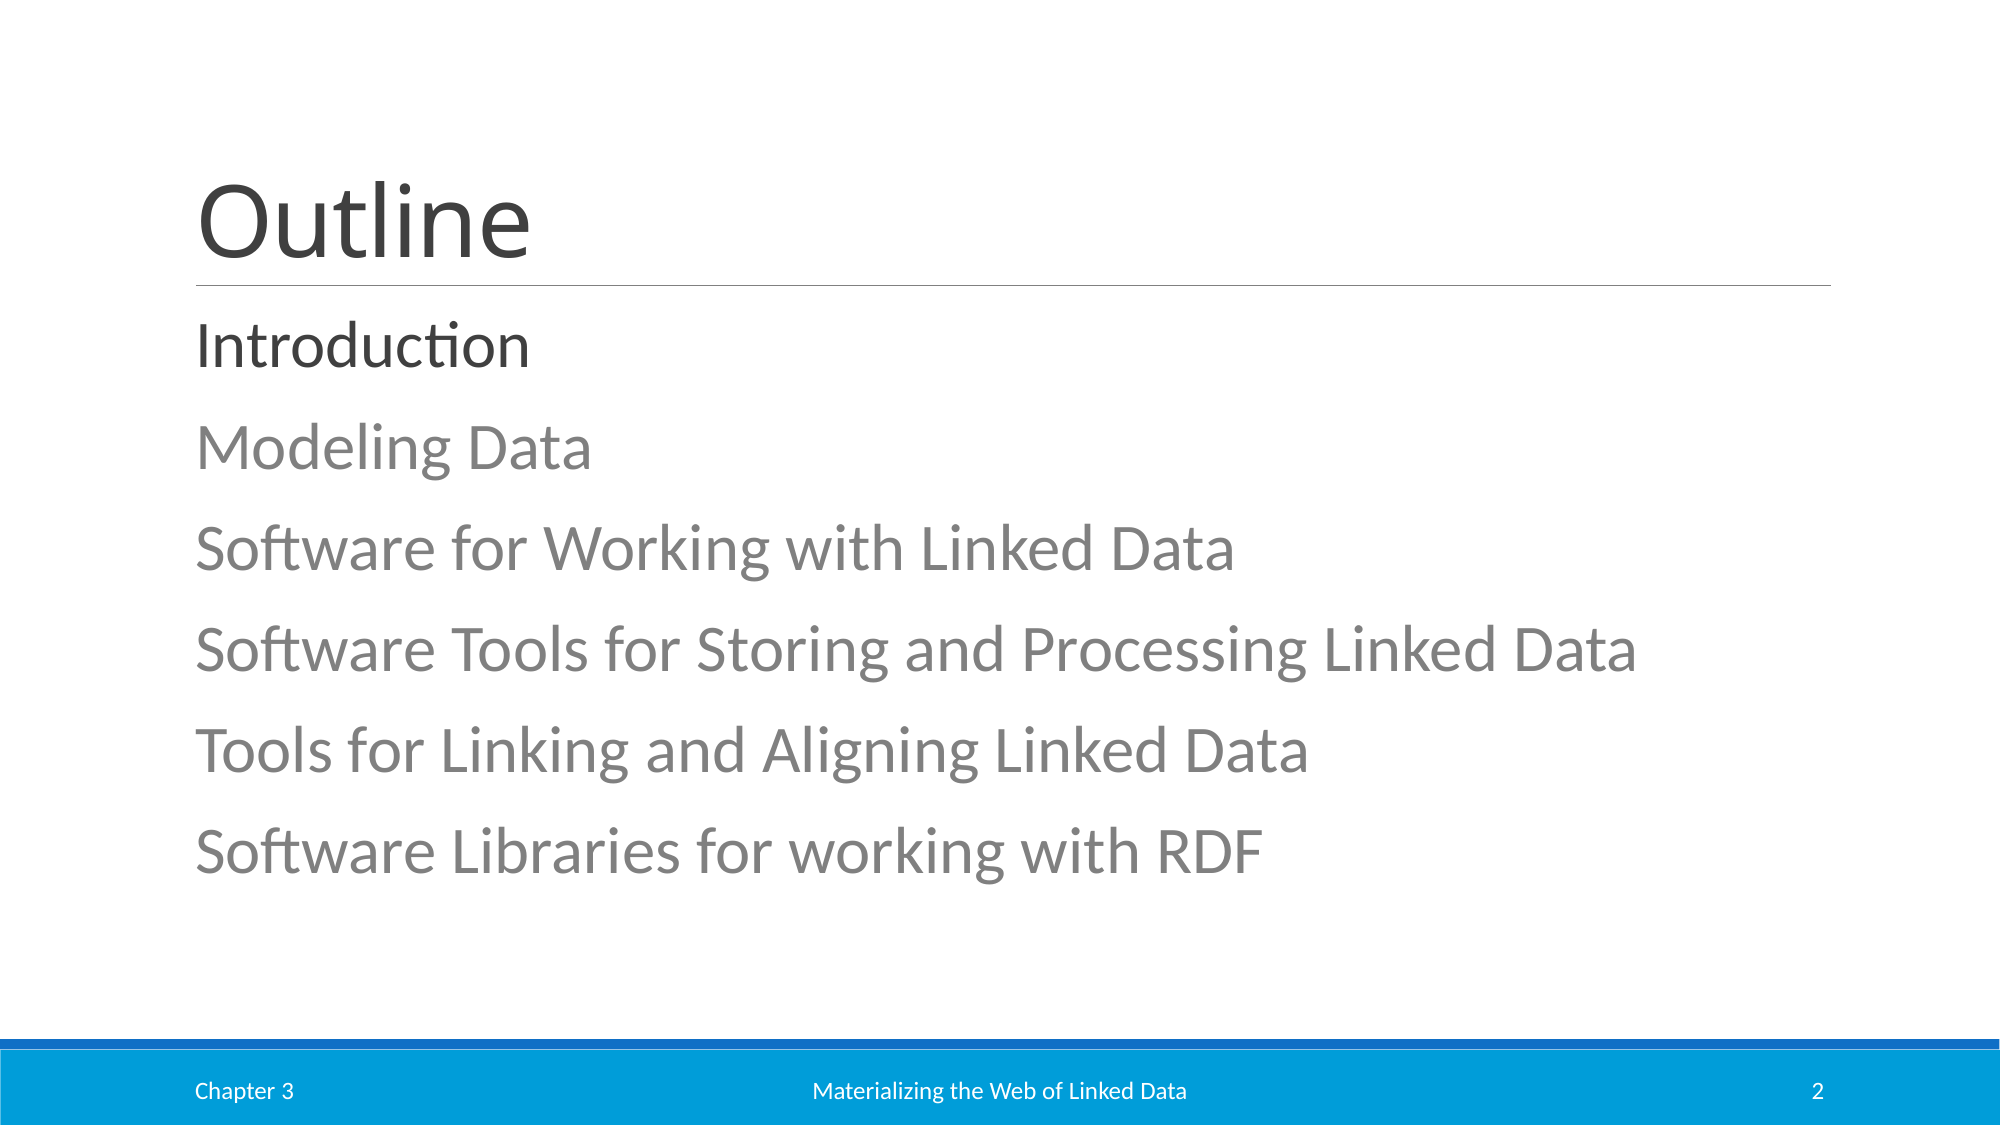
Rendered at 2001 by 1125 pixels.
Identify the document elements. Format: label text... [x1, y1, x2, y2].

slide_number 2 [1624, 1059, 1840, 1120]
list Introduction Modeling Data Software for Working with Linked Data Software Tools for Storing and Processing Linked Data Tools for Linking and Aligning Linked Data Software Libraries for working with RDF [180, 302, 1830, 963]
slide_number Chapter 3 [180, 1059, 586, 1120]
title Outline [180, 47, 1830, 285]
footer Materializing the Web of Linked Data [604, 1059, 1396, 1120]
